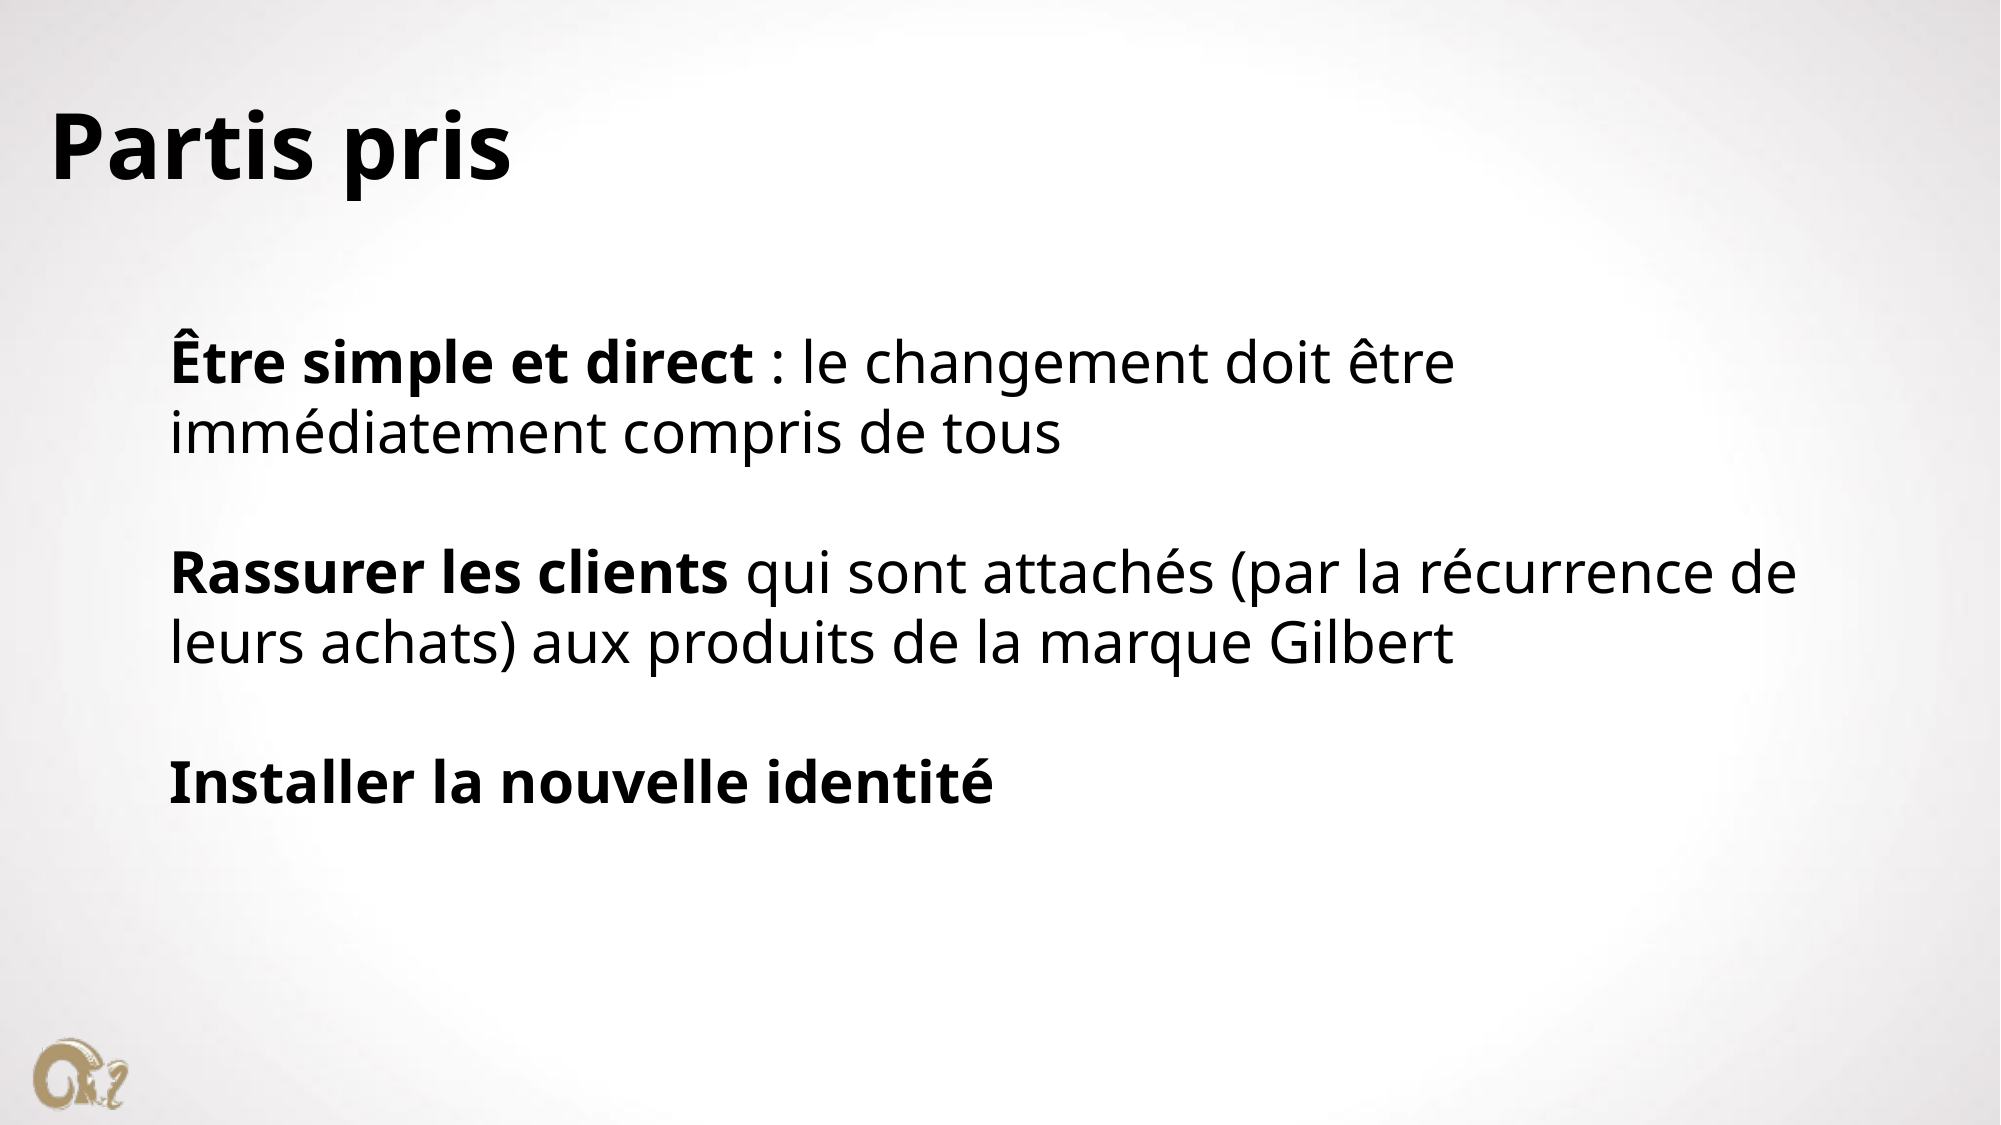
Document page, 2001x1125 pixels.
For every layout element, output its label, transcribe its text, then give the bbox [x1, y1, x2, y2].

title Partis pris [33, 22, 1734, 264]
text_box Être simple et direct : le changement doit être immédiatement compris de tous Rassurer les clients qui sont attachés (par la récurrence de leurs achats) aux produits de la marque Gilbert Installer la nouvelle identité [154, 594, 1914, 836]
picture [0, 0, 2000, 1125]
